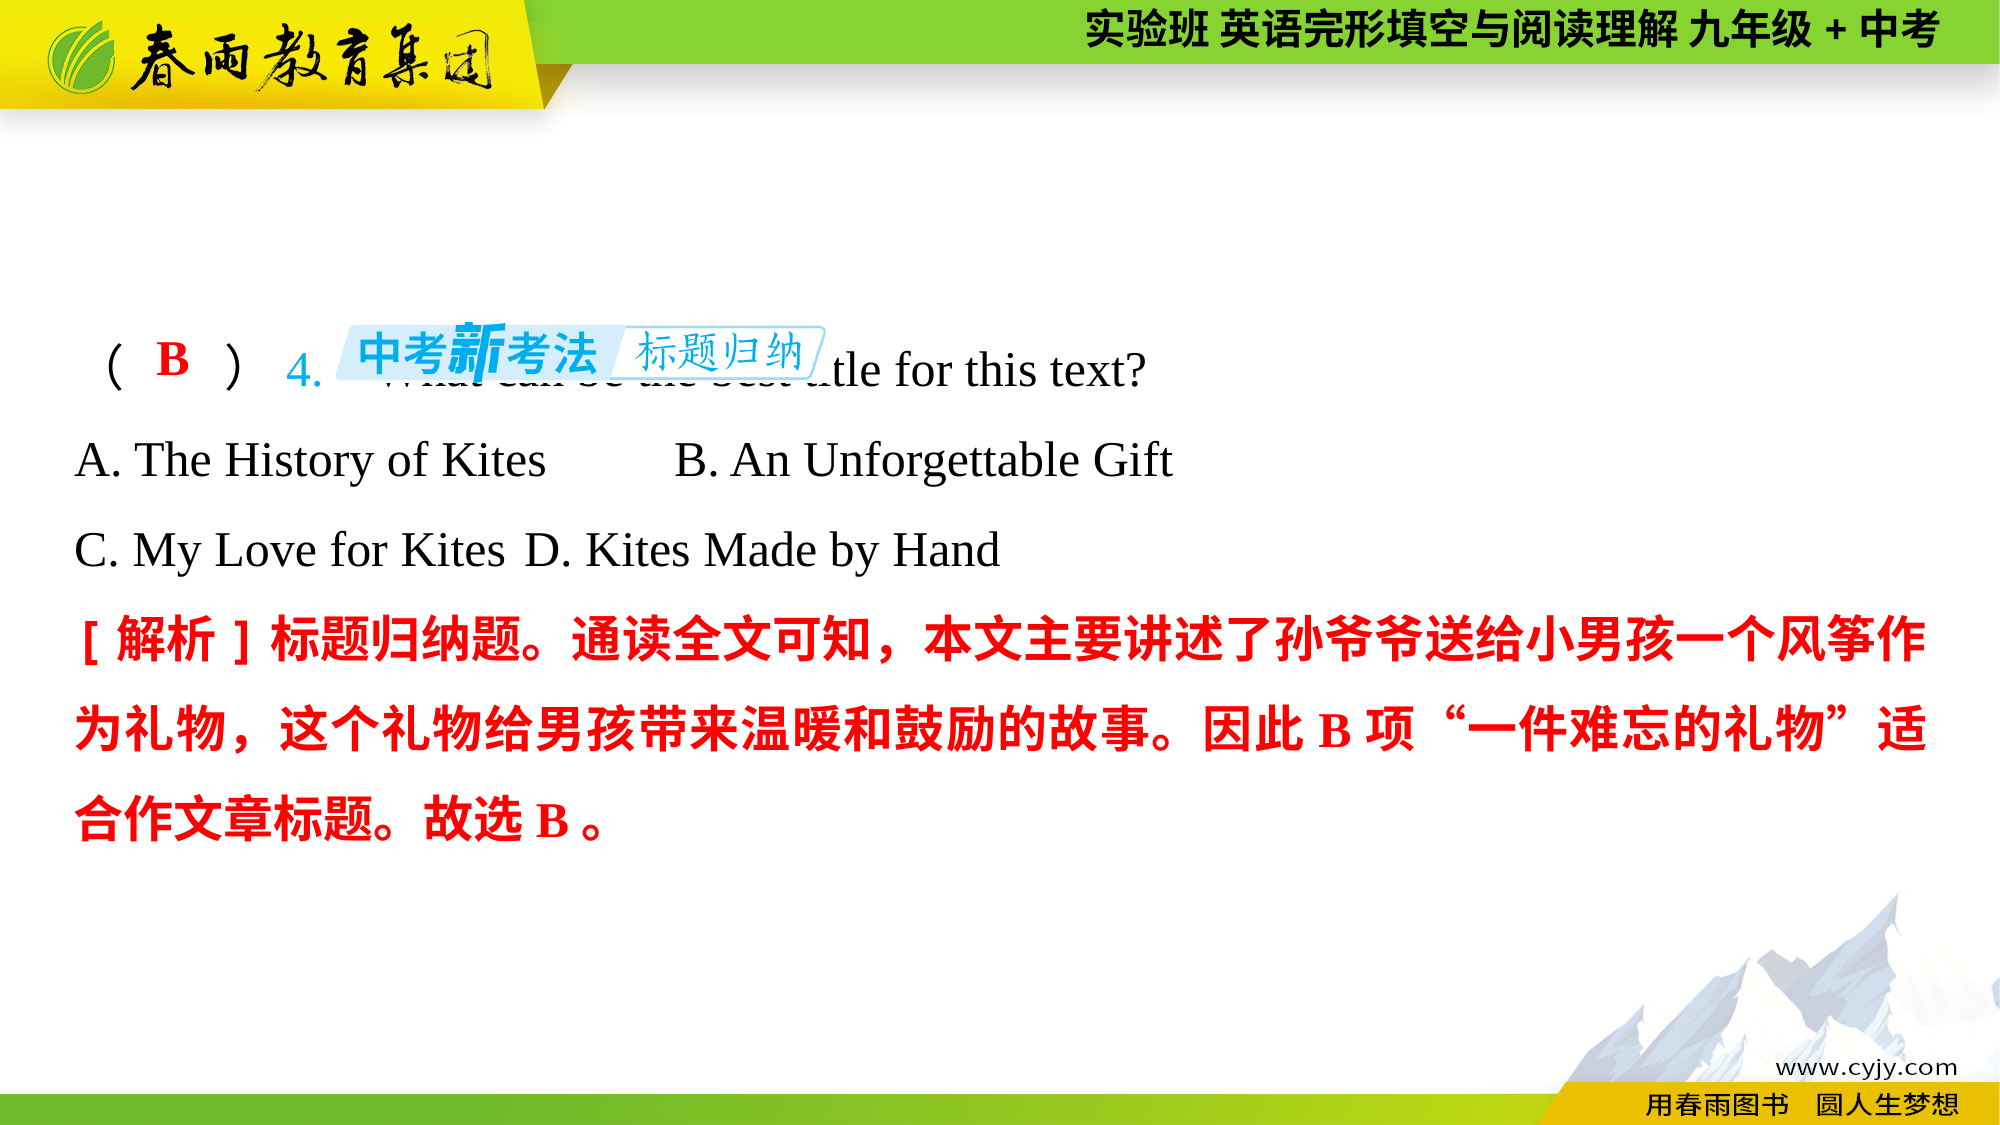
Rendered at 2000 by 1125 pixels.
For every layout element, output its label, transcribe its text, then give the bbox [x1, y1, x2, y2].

text_box [解析]标题归纳题。通读全文可知，本文主要讲述了孙爷爷送给小男孩一个风筝作为礼物，这个礼物给男孩带来温暖和鼓励的故事。因此B项“一件难忘的礼物”适合作文章标题。故选B。 [58, 569, 1943, 855]
list （ ）4. What can be the best title for this text? A. The History of Kites B. An Unforgettable Gift C. My Love for Kites D. Kites Made by Hand [59, 298, 1944, 587]
text_box B [141, 317, 205, 393]
picture [0, 0, 2000, 1125]
